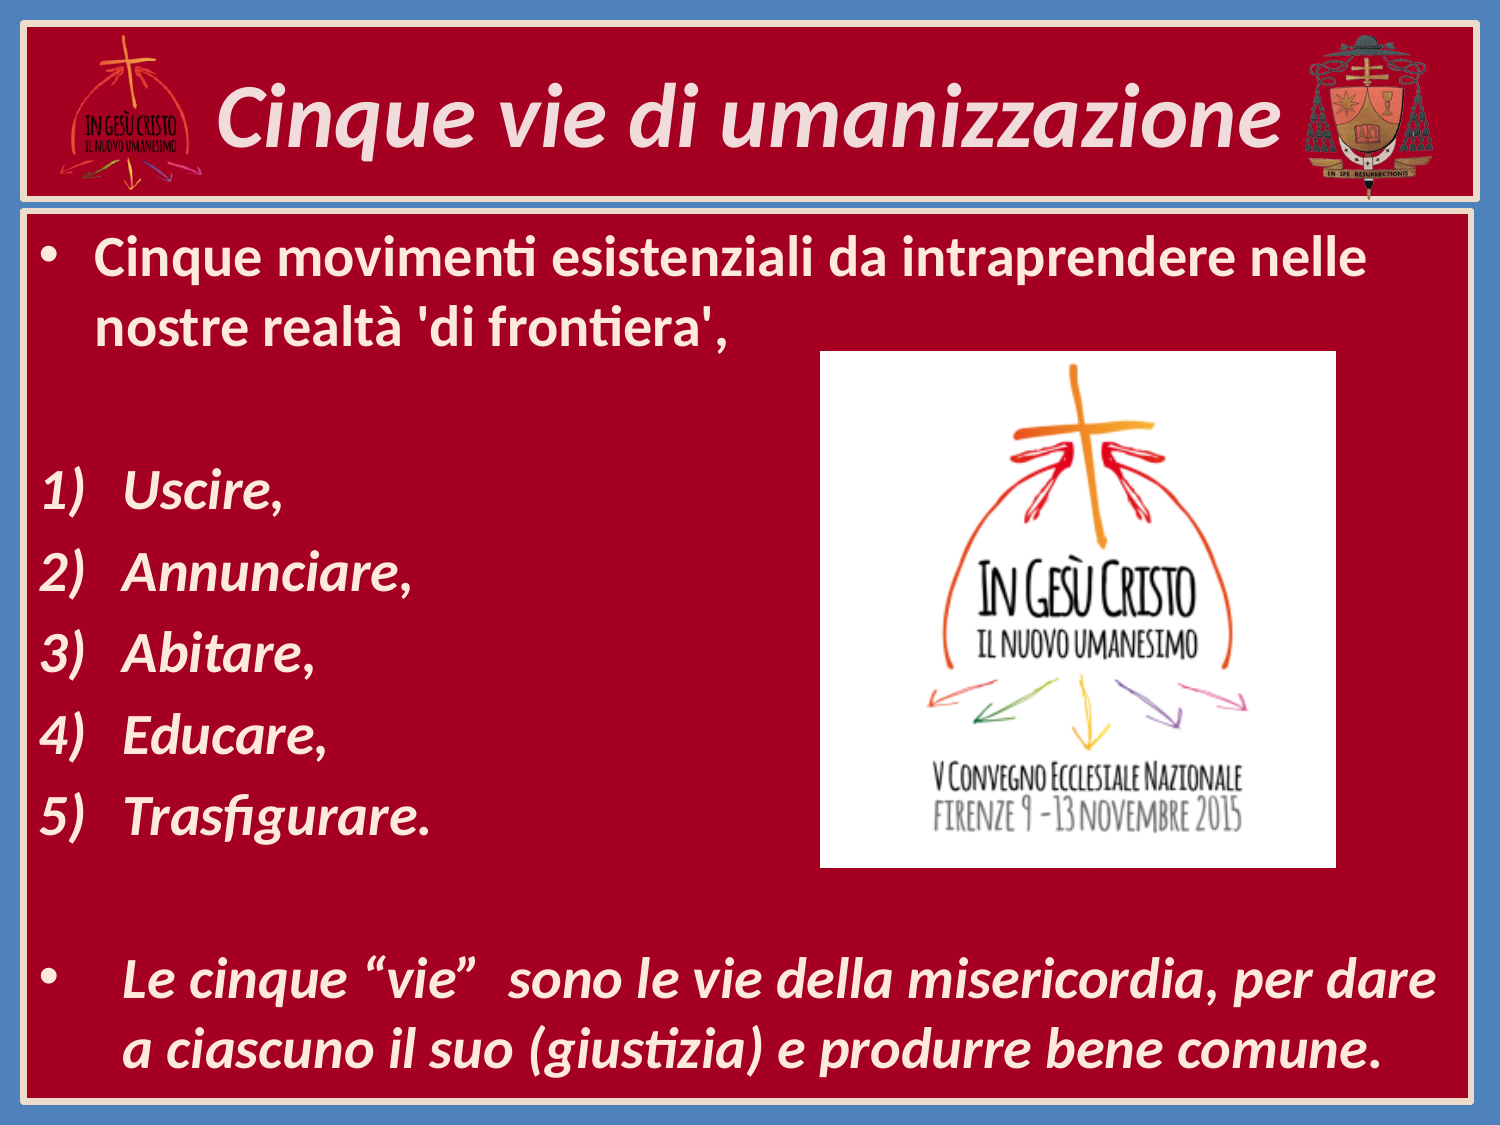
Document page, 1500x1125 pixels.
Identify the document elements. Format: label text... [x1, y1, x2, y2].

list Cinque movimenti esistenziali da intraprendere nelle nostre realtà 'di frontiera', Uscire, Annunciare, Abitare, Educare, Trasfigurare. Le cinque “vie” sono le vie della misericordia, per dare a ciascuno il suo (giustizia) e produrre bene comune. [23, 210, 1472, 1102]
picture [1305, 34, 1436, 200]
picture [820, 351, 1337, 868]
picture [59, 34, 202, 191]
title Cinque vie di umanizzazione [23, 23, 1477, 200]
